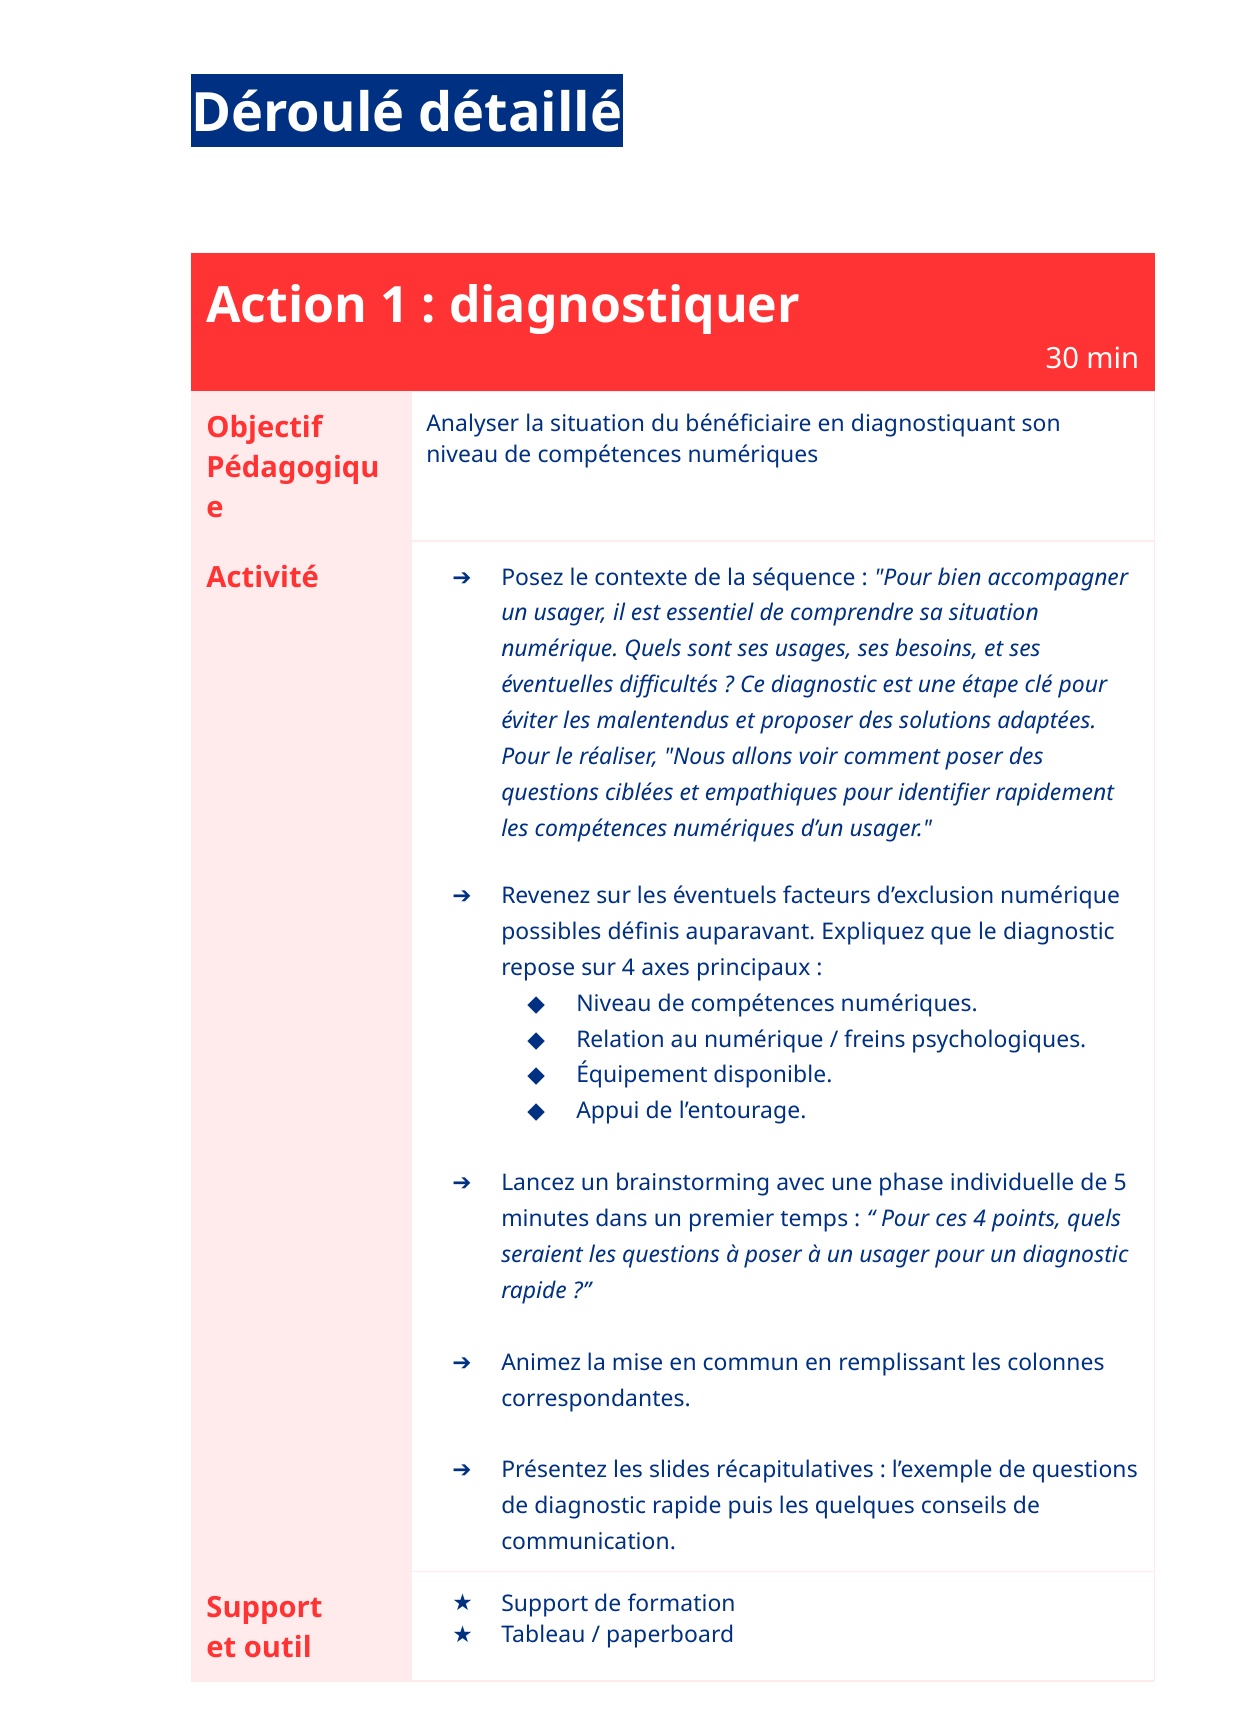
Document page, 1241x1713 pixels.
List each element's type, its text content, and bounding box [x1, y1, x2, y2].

table_cell Support et outil [192, 1572, 411, 1680]
table_cell Activité [192, 542, 411, 1571]
table_cell Objectif Pédagogique [192, 392, 411, 540]
table_cell Support de formation Tableau / paperboard [412, 1572, 1154, 1680]
table_cell Posez le contexte de la séquence : "Pour bien accompagner un usager, il est essentiel de comprendre sa situation numérique. Quels sont ses usages, ses besoins, et ses éventuelles difficultés ? Ce diagnostic est une étape clé pour éviter les malentendus et proposer des solutions adaptées. Pour le réaliser, "Nous allons voir comment poser des questions ciblées et empathiques pour identifier rapidement les compétences numériques d’un usager." Revenez sur les éventuels facteurs d’exclusion numérique possibles définis auparavant. Expliquez que le diagnostic repose sur 4 axes principaux : Niveau de compétences numériques. Relation au numérique / freins psychologiques. Équipement disponible. Appui de l’entourage. Lancez un brainstorming avec une phase individuelle de 5 minutes dans un premier temps : “ Pour ces 4 points, quels seraient les questions à poser à un usager pour un diagnostic rapide ?” Animez la mise en commun en remplissant les colonnes correspondantes. Présentez les slides récapitulatives : l’exemple de questions de diagnostic rapide puis les quelques conseils de communication. [412, 542, 1154, 1571]
table_header Action 1 : diagnostiquer 30 min [192, 254, 1154, 391]
table_cell Analyser la situation du bénéficiaire en diagnostiquant son niveau de compétences numériques [412, 392, 1154, 540]
text_box Déroulé détaillé [185, 71, 1241, 148]
